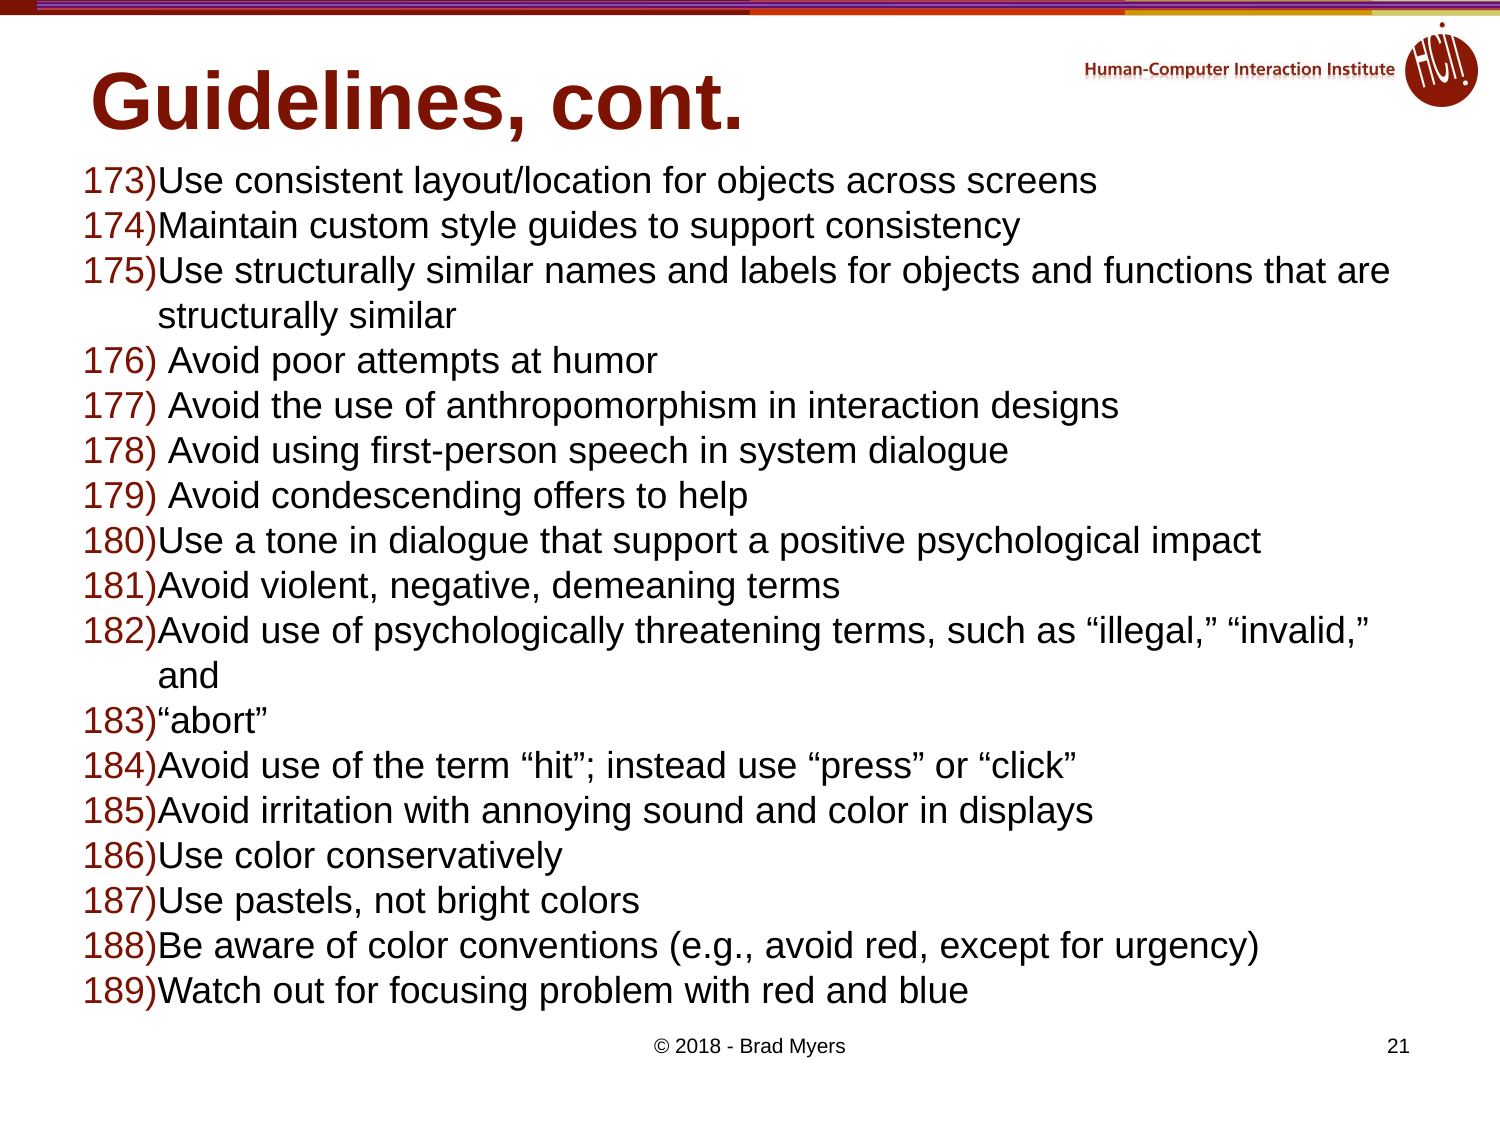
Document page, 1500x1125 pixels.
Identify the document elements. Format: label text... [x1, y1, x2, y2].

footer © 2018 - Brad Myers [512, 1024, 988, 1101]
picture [1313, 22, 1478, 107]
title Guidelines, cont. [74, 19, 1313, 148]
picture [37, 1, 1500, 10]
list Use consistent layout/location for objects across screens Maintain custom style guides to support consistency Use structurally similar names and labels for objects and functions that are structurally similar Avoid poor attempts at humor Avoid the use of anthropomorphism in interaction designs Avoid using first-person speech in system dialogue Avoid condescending offers to help Use a tone in dialogue that support a positive psychological impact Avoid violent, negative, demeaning terms Avoid use of psychologically threatening terms, such as “illegal,” “invalid,” and “abort” Avoid use of the term “hit”; instead use “press” or “click” Avoid irritation with annoying sound and color in displays Use color conservatively Use pastels, not bright colors Be aware of color conventions (e.g., avoid red, except for urgency) Watch out for focusing problem with red and blue [67, 148, 1418, 1030]
slide_number 21 [1074, 1024, 1426, 1101]
